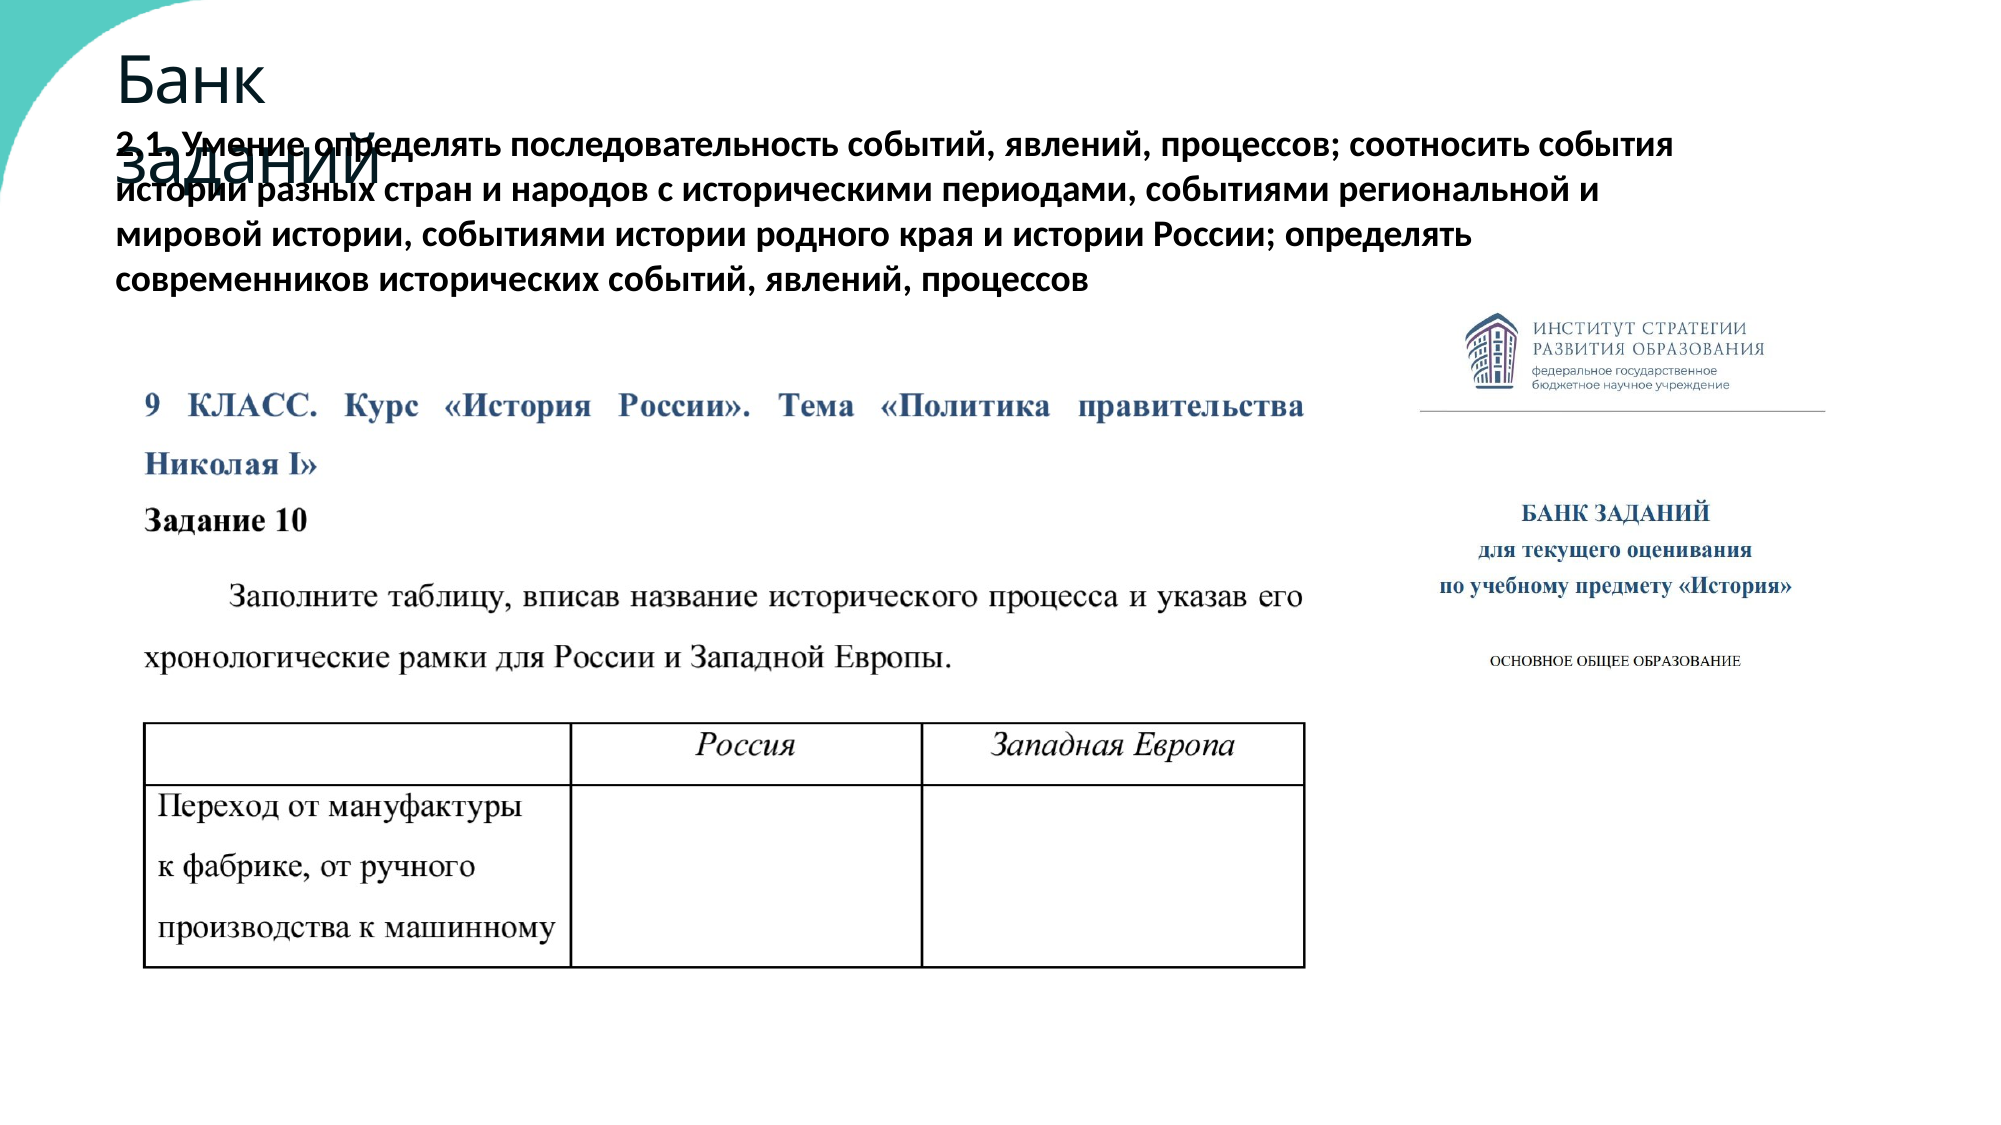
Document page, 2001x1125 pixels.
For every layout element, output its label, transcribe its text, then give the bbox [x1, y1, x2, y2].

picture [142, 392, 1306, 970]
title Банк заданий [113, 34, 496, 116]
picture [1417, 306, 1826, 676]
text_box 2.1. Умение определять последовательность событий, явлений, процессов; соотносить события истории разных стран и народов с историческими периодами, событиями региональной и мировой истории, событиями истории родного края и истории России; определять современников исторических событий, явлений, процессов [113, 116, 1684, 299]
picture [0, 0, 208, 206]
